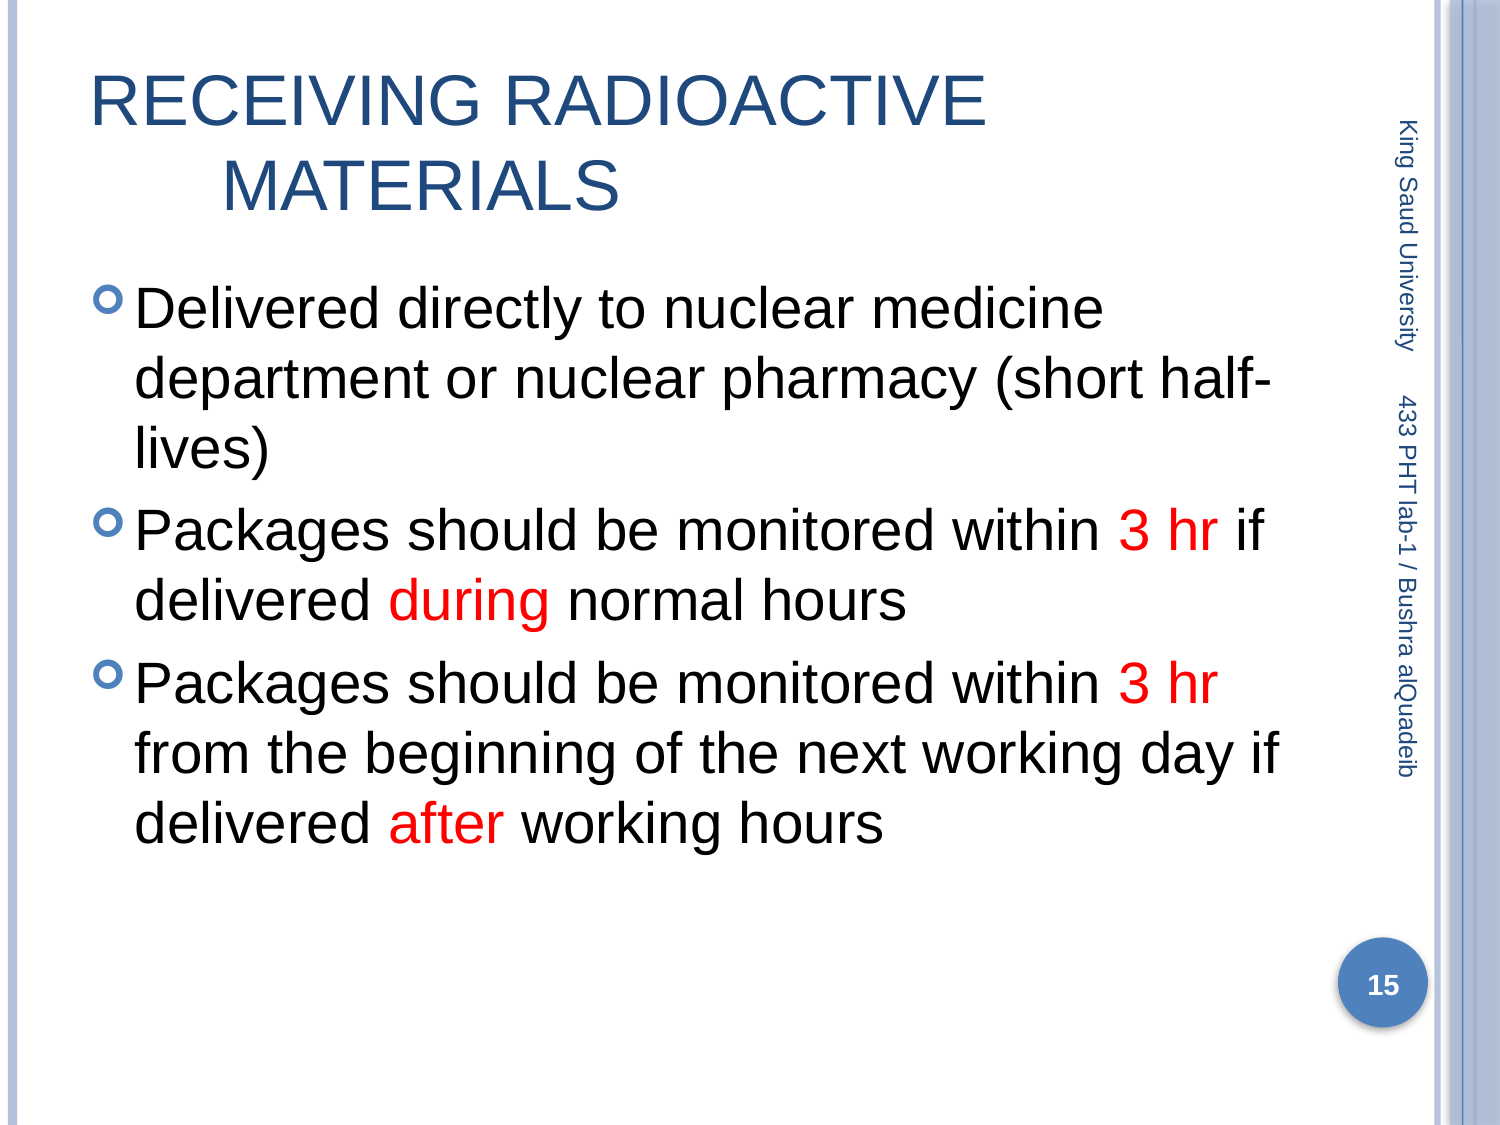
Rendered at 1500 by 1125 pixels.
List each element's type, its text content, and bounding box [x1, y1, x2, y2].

footer 433 PHT lab-1 / Bushra alQuadeib [1379, 380, 1440, 906]
title Receiving radioactive materials [75, 45, 1300, 233]
slide_number King Saud University [1378, 43, 1442, 374]
list Delivered directly to nuclear medicine department or nuclear pharmacy (short half-lives) Packages should be monitored within 3 hr if delivered during normal hours Packages should be monitored within 3 hr from the beginning of the next working day if delivered after working hours [75, 262, 1300, 1062]
slide_number 15 [1333, 940, 1434, 1027]
